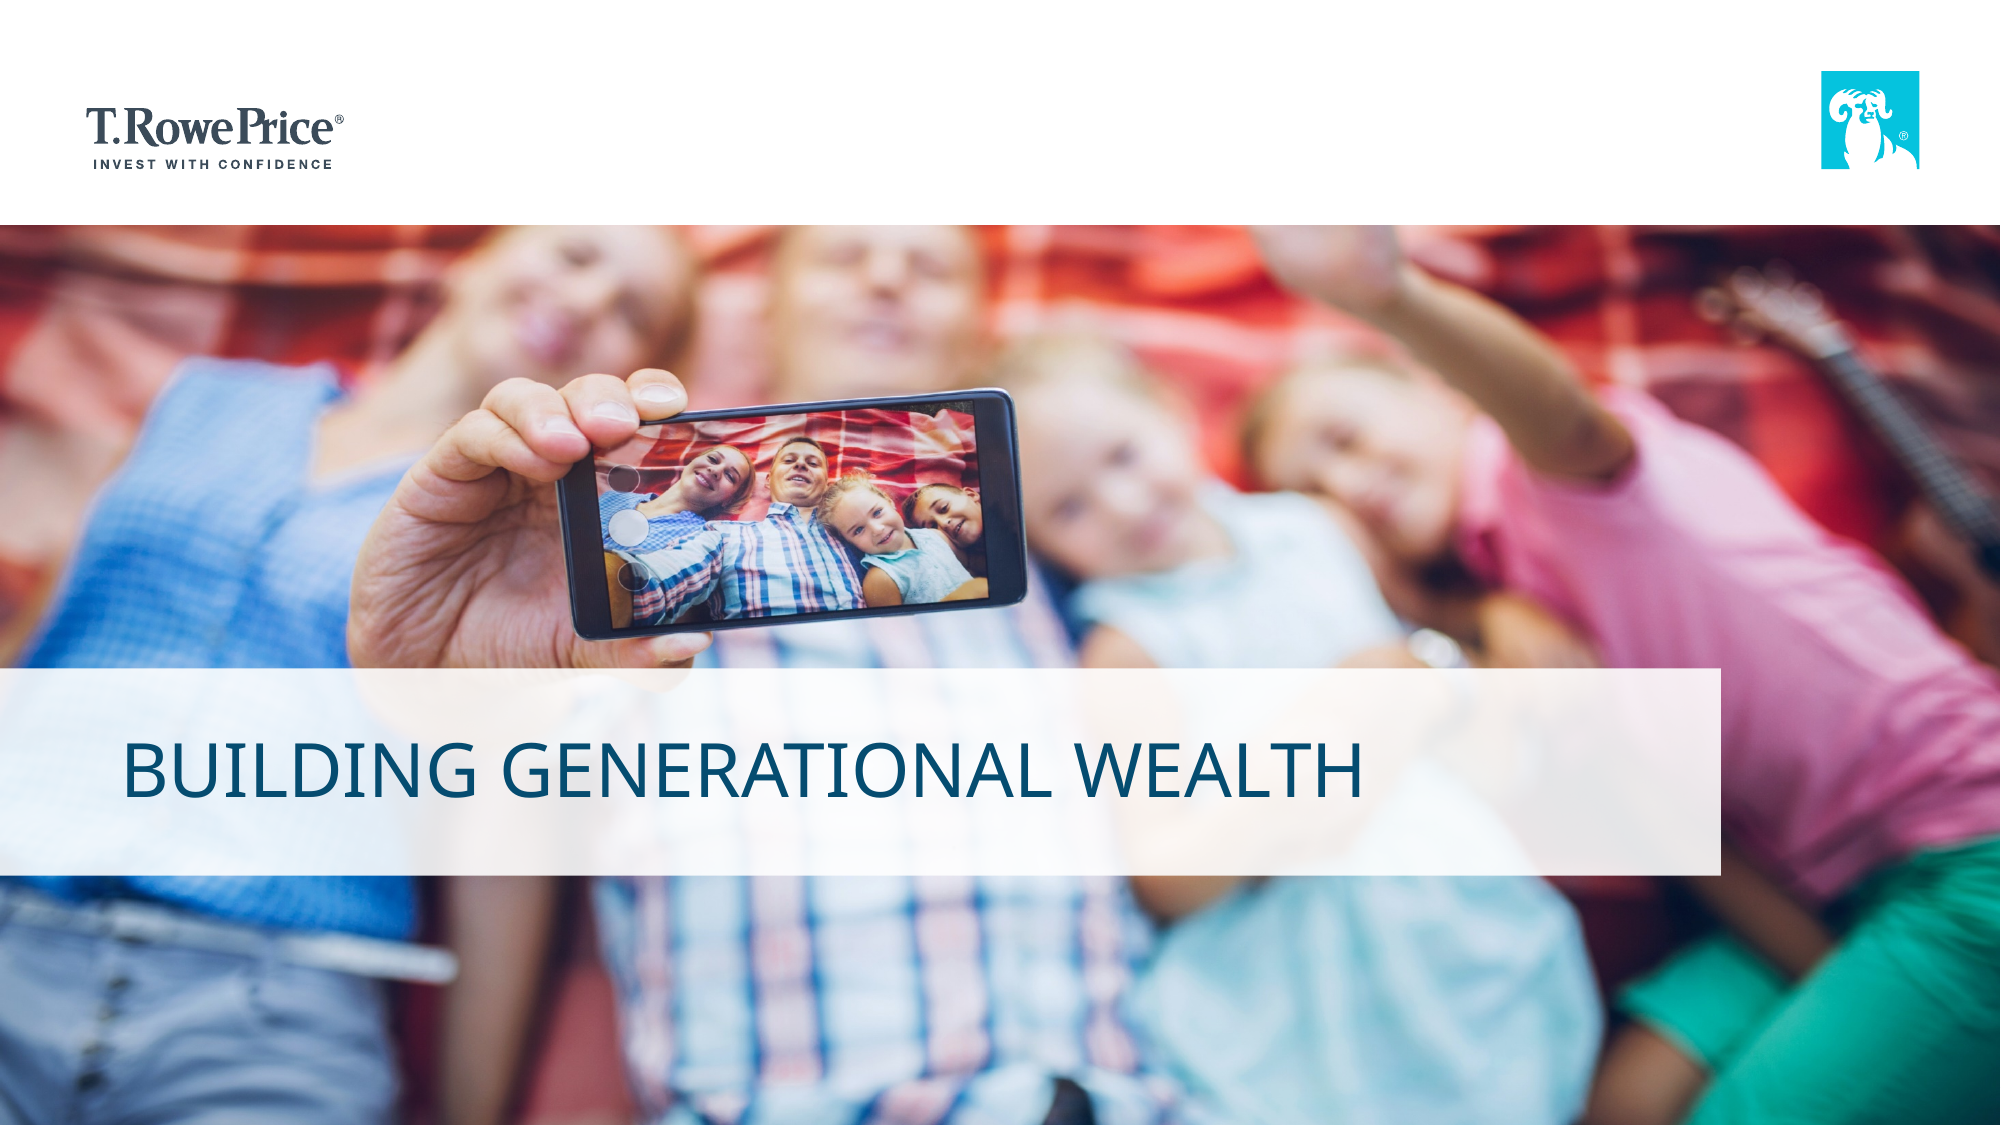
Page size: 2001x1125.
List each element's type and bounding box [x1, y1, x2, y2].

picture [0, 224, 2000, 1125]
